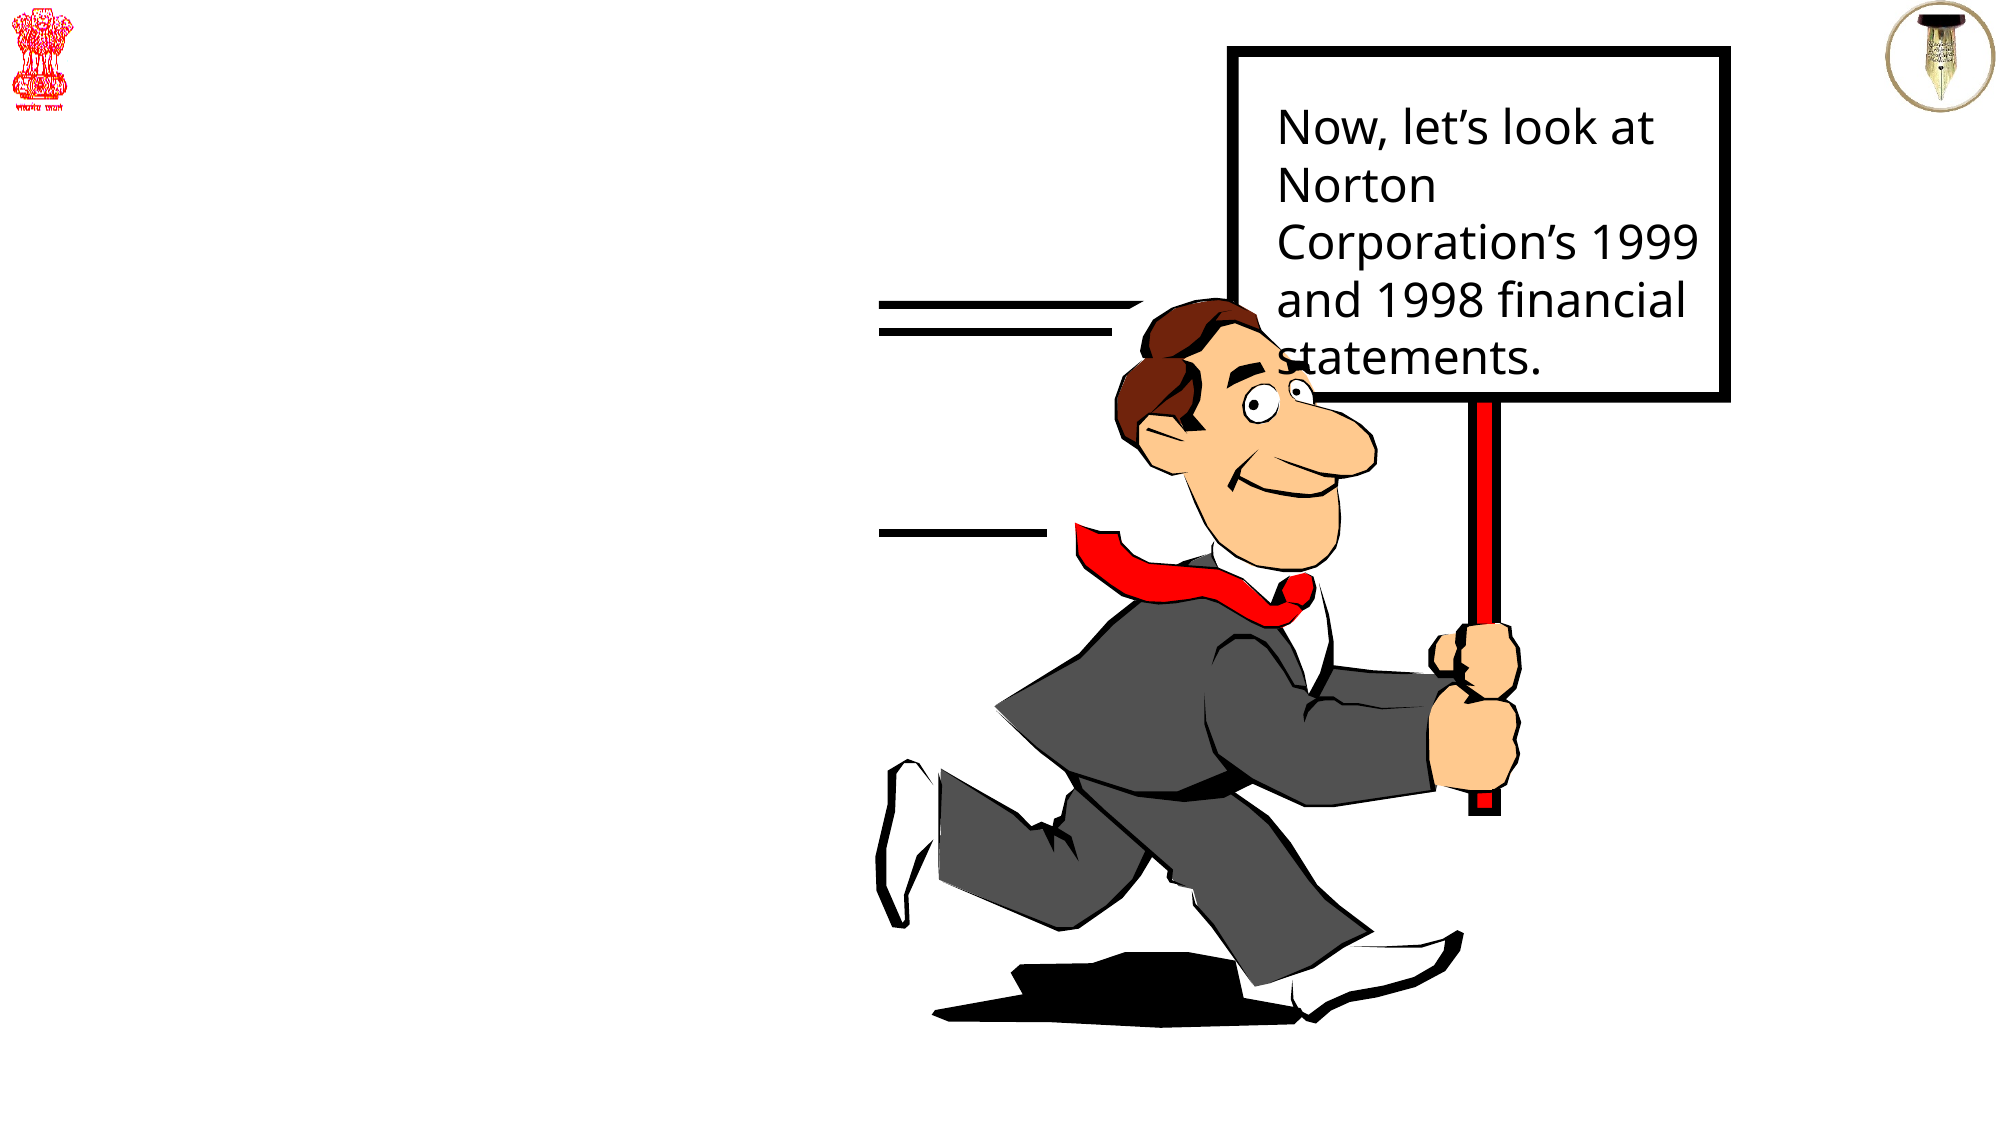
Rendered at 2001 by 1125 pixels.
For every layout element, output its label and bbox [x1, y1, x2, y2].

picture [1884, 0, 1996, 113]
text_box [0, 0, 79, 125]
text_box [860, 33, 1774, 1043]
